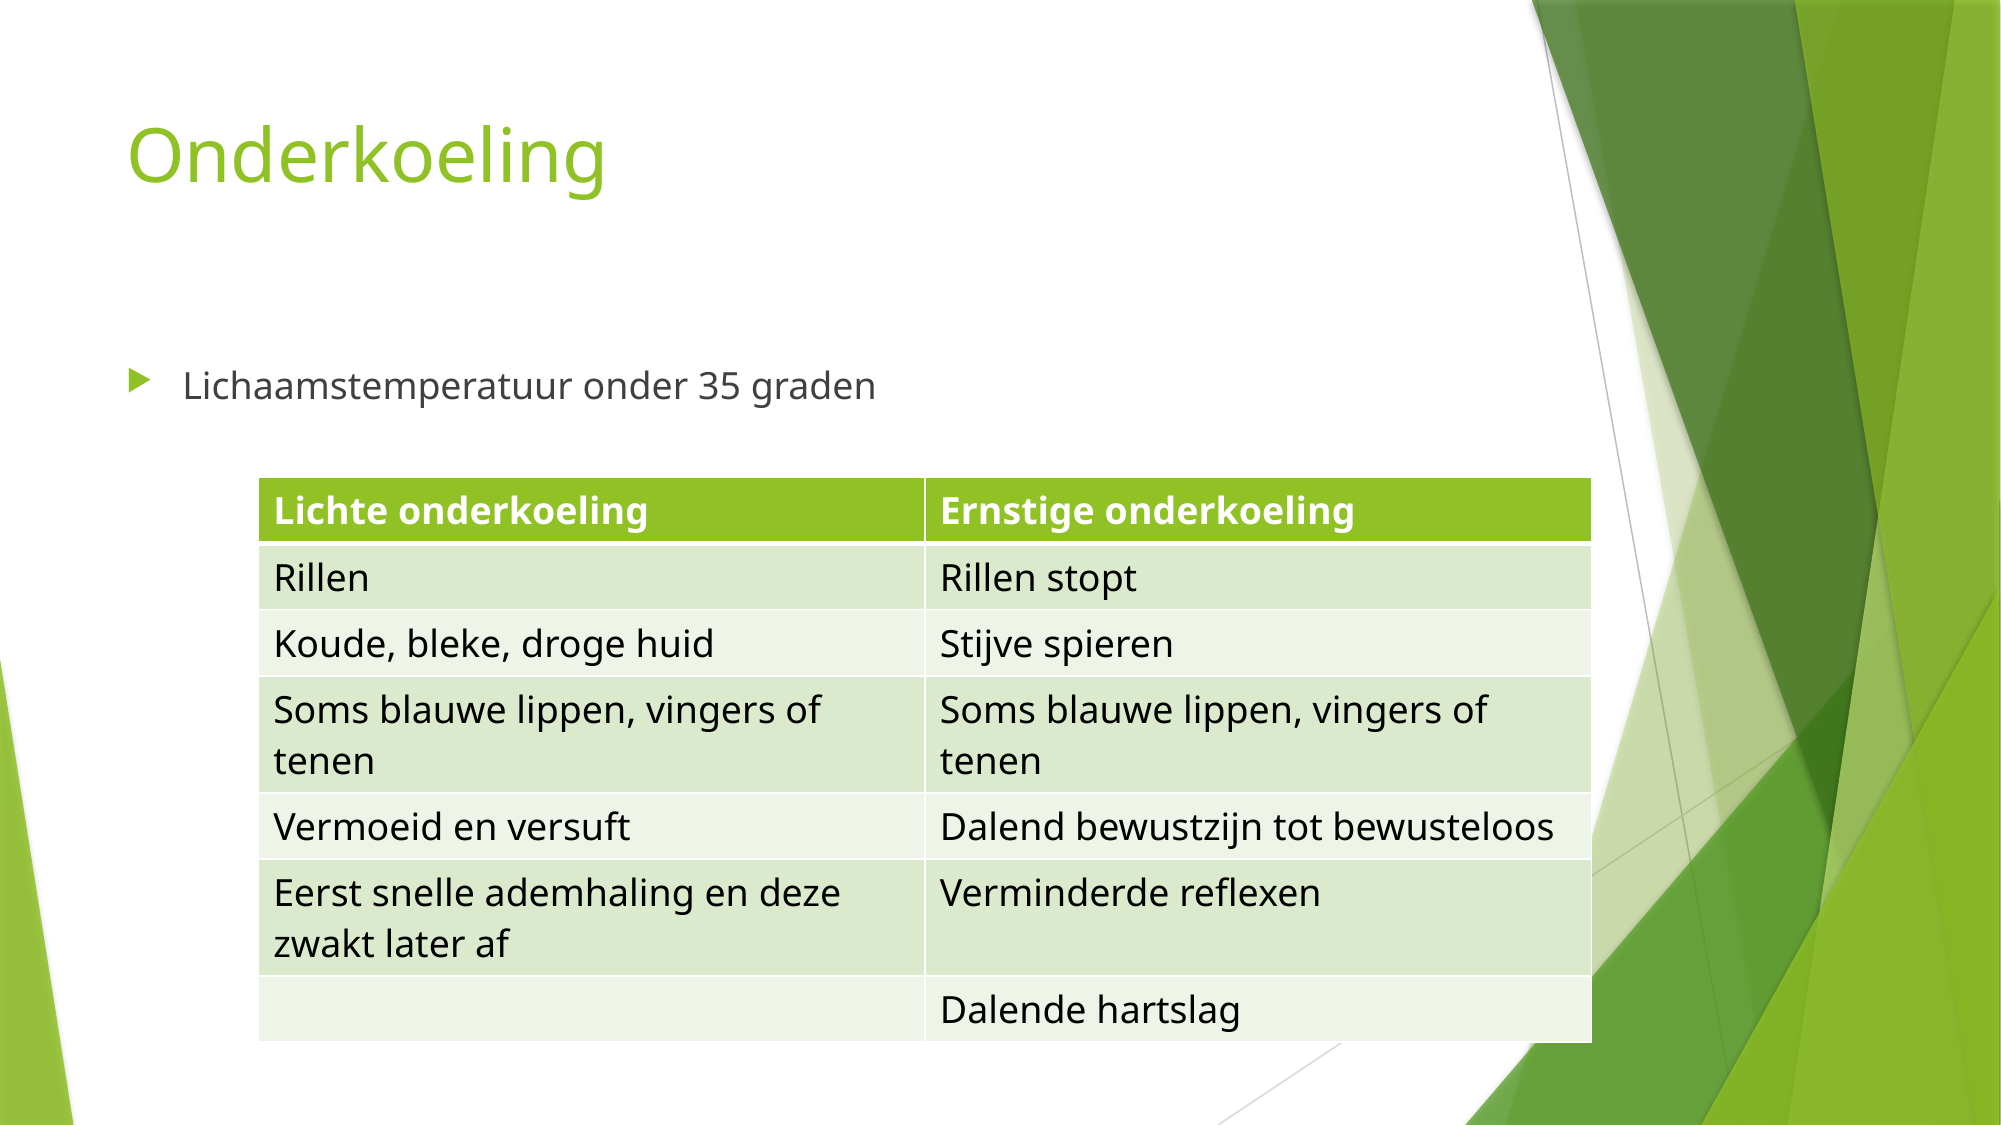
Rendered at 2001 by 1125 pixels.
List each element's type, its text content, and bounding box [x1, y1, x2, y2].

table_cell [259, 977, 924, 1041]
table_cell Verminderde reflexen [926, 860, 1591, 975]
table_cell Eerst snelle ademhaling en deze zwakt later af [259, 860, 924, 975]
list Lichaamstemperatuur onder 35 graden [111, 354, 1522, 992]
table_cell Soms blauwe lippen, vingers of tenen [926, 677, 1591, 792]
table_cell Soms blauwe lippen, vingers of tenen [259, 677, 924, 792]
table_cell Koude, bleke, droge huid [259, 610, 924, 675]
table_header Ernstige onderkoeling [926, 478, 1591, 541]
table_header Lichte onderkoeling [259, 478, 924, 541]
table_cell Vermoeid en versuft [259, 794, 924, 858]
title Onderkoeling [111, 99, 1522, 317]
table_cell Rillen stopt [926, 546, 1591, 609]
table_cell Dalende hartslag [926, 977, 1591, 1041]
table_cell Stijve spieren [926, 610, 1591, 675]
table_cell Rillen [259, 546, 924, 609]
table_cell Dalend bewustzijn tot bewusteloos [926, 794, 1591, 858]
